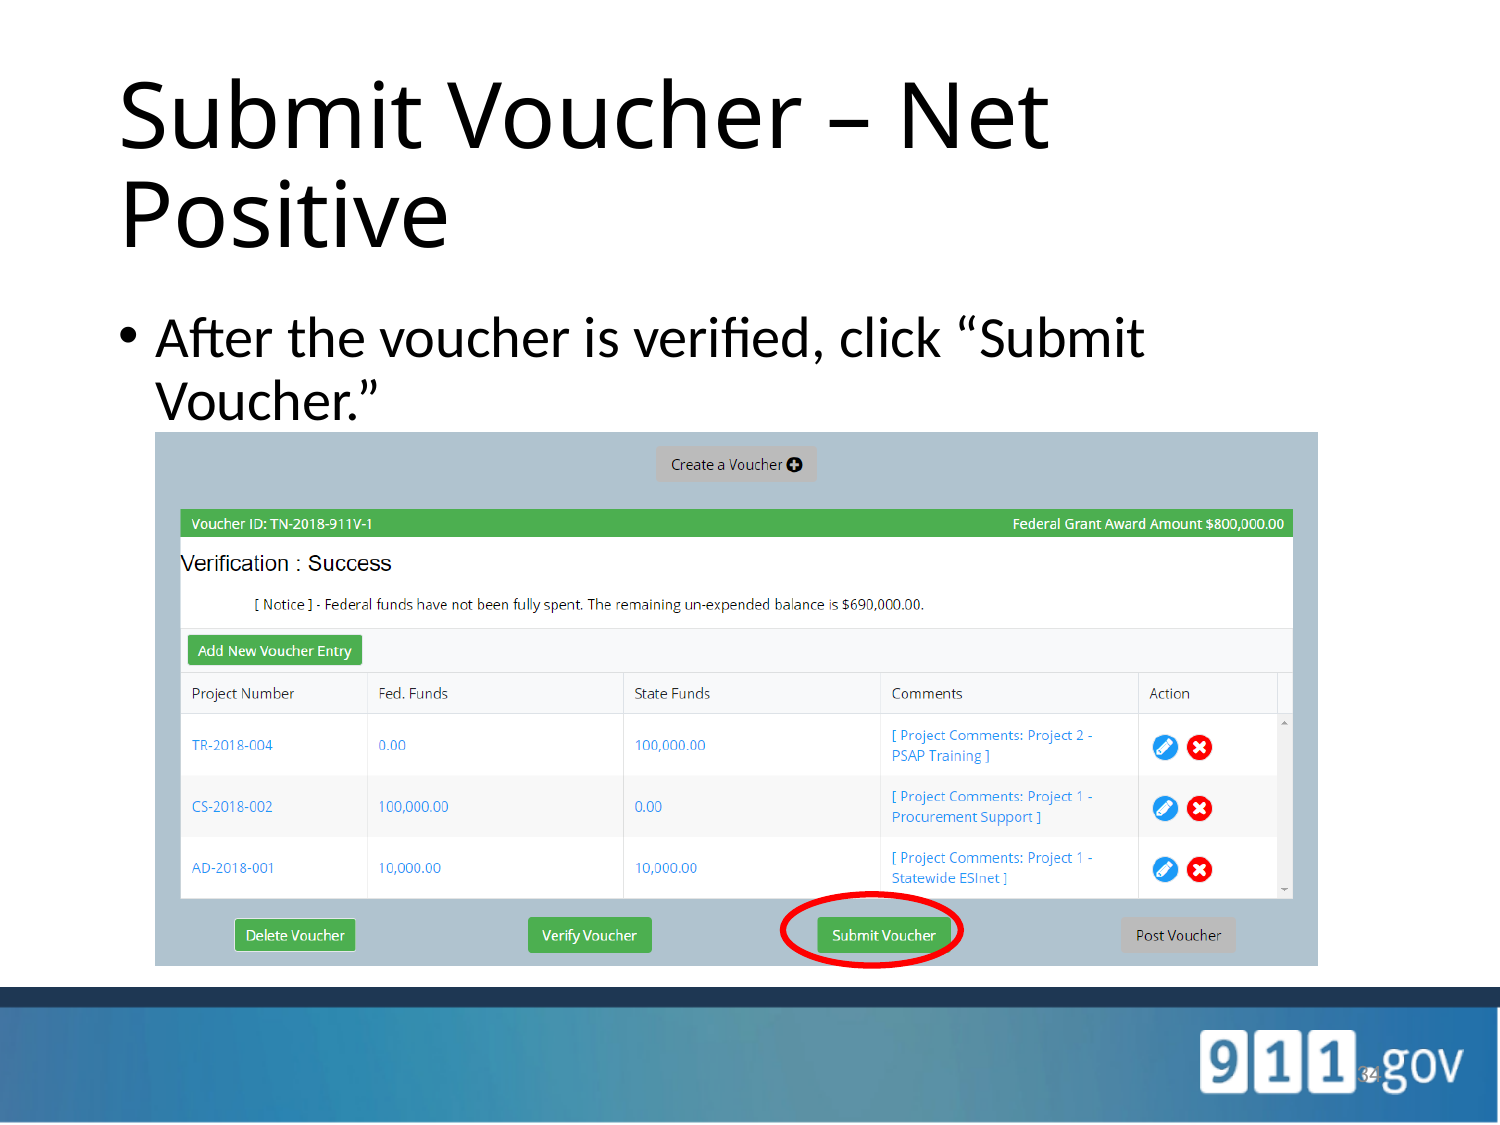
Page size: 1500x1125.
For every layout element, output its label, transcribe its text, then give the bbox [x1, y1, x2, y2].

picture [155, 432, 1318, 966]
picture [0, 987, 1500, 1125]
slide_number 34 [1059, 1042, 1397, 1103]
list After the voucher is verified, click “Submit Voucher.” [103, 299, 1397, 483]
title Submit Voucher – Net Positive [103, 59, 1397, 278]
